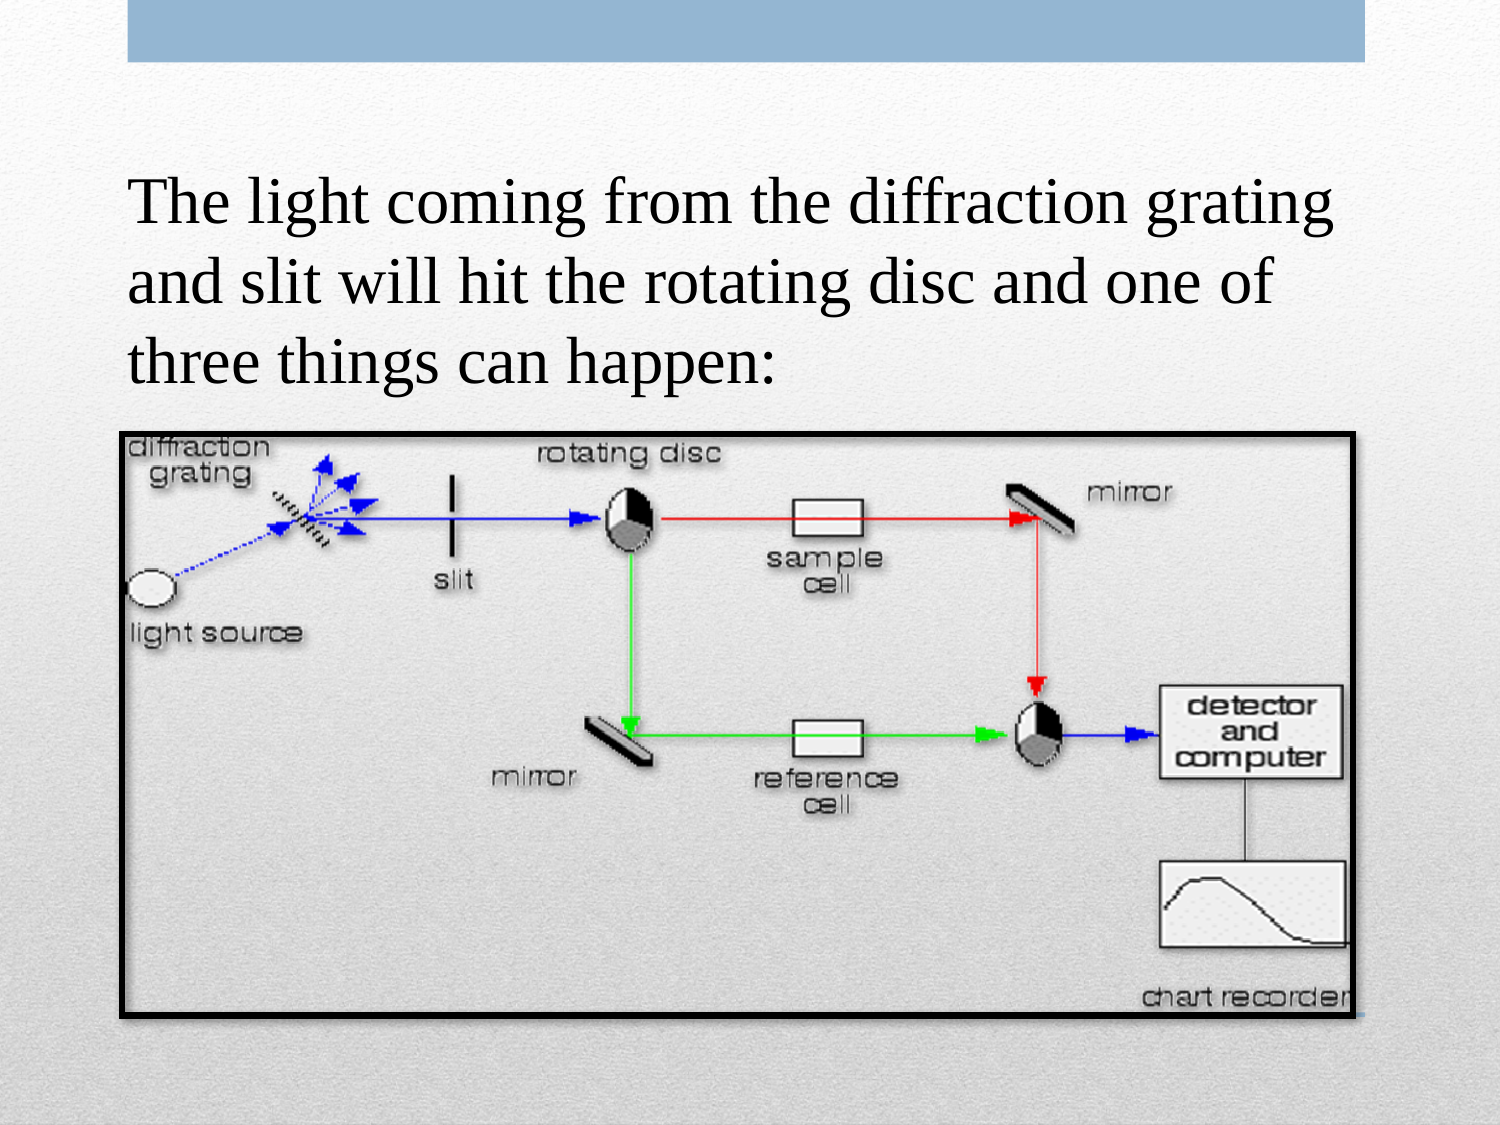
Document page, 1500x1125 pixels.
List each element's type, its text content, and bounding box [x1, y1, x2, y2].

picture [124, 436, 1351, 1014]
text_box The light coming from the diffraction grating and slit will hit the rotating disc and one of three things can happen: [112, 149, 1375, 405]
